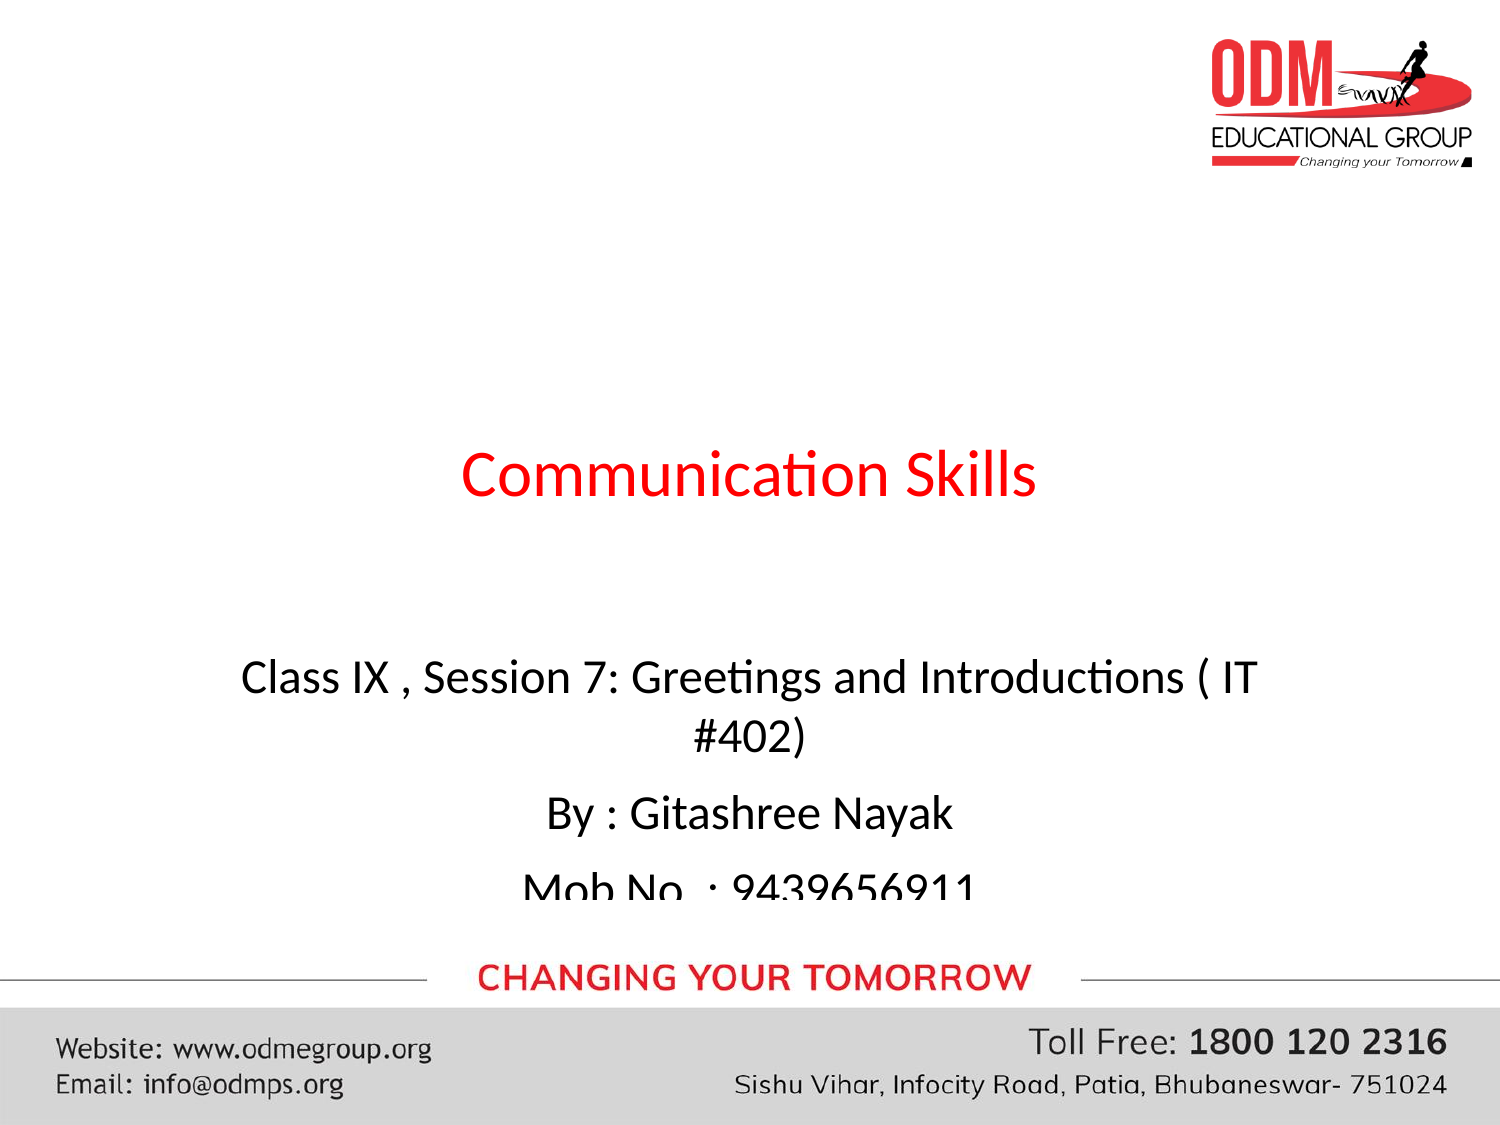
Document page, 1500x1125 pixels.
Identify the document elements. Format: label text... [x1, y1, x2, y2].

picture [1212, 38, 1472, 168]
title Communication Skills [112, 349, 1388, 591]
picture [0, 900, 1500, 1125]
subtitle Class IX , Session 7: Greetings and Introductions ( IT #402) By : Gitashree Nayak Mob No. : 9439656911 [225, 637, 1275, 899]
